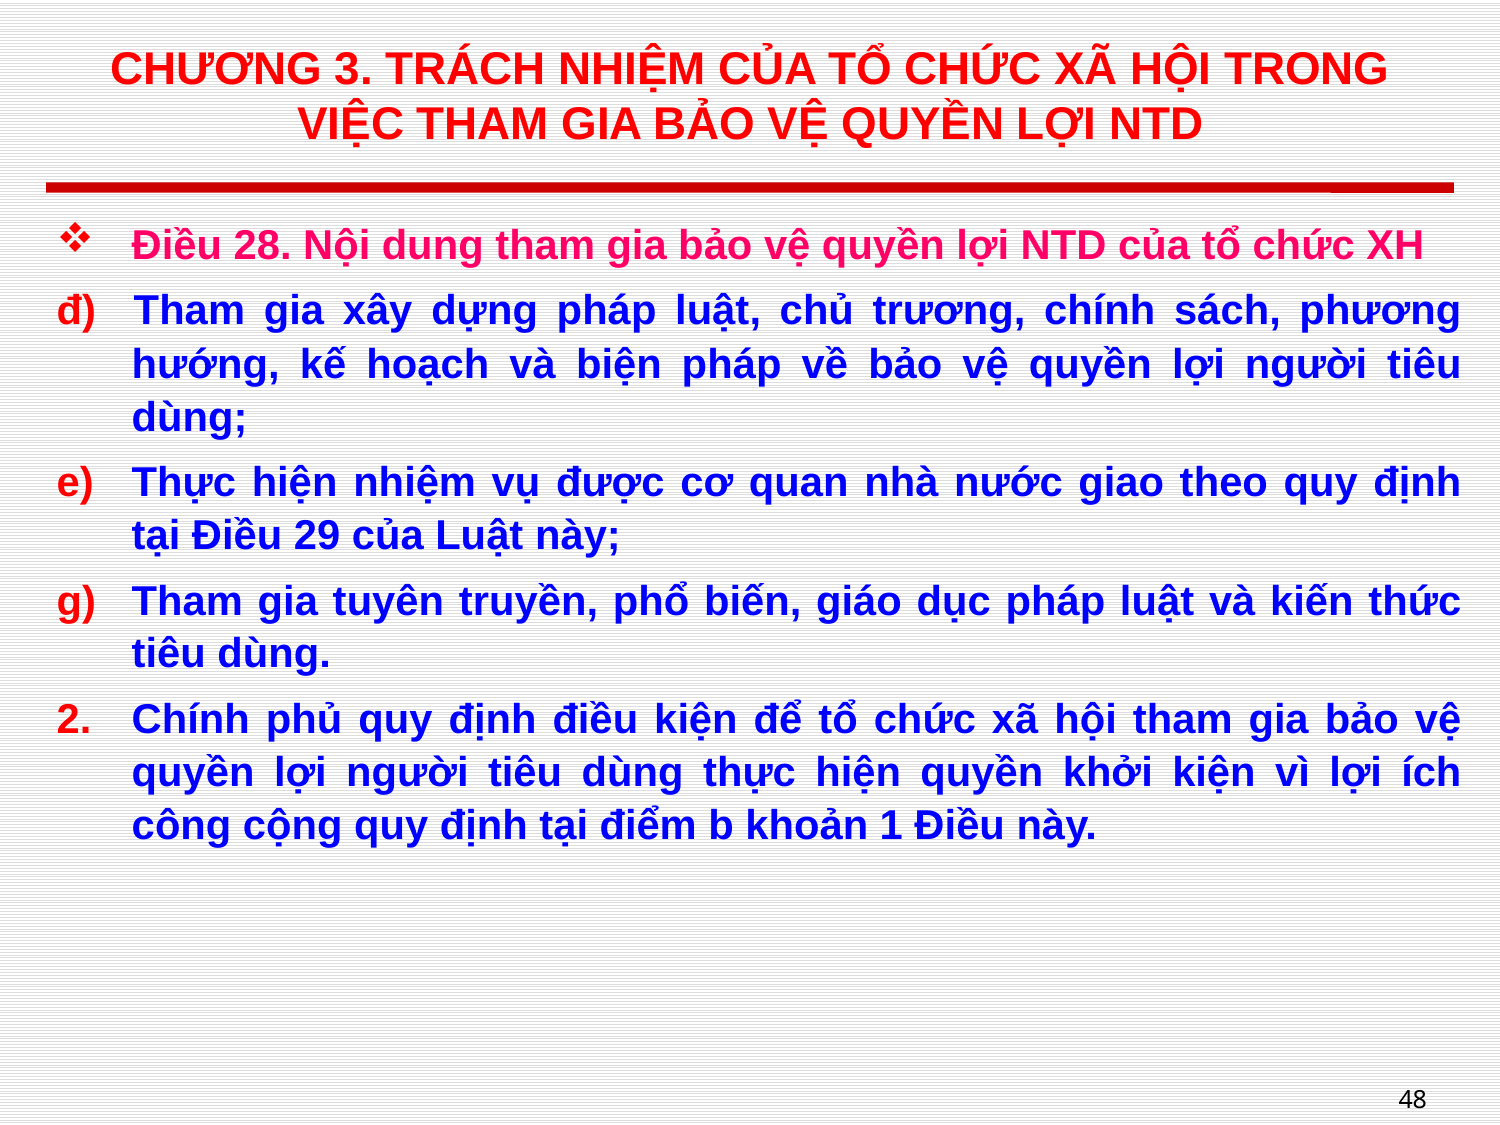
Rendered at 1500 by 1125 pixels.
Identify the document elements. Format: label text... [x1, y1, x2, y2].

text_box Điều 28. Nội dung tham gia bảo vệ quyền lợi NTD của tổ chức XH đ) Tham gia xây dựng pháp luật, chủ trương, chính sách, phương hướng, kế hoạch và biện pháp về bảo vệ quyền lợi người tiêu dùng; Thực hiện nhiệm vụ được cơ quan nhà nước giao theo quy định tại Điều 29 của Luật này; Tham gia tuyên truyền, phổ biến, giáo dục pháp luật và kiến thức tiêu dùng. Chính phủ quy định điều kiện để tổ chức xã hội tham gia bảo vệ quyền lợi người tiêu dùng thực hiện quyền khởi kiện vì lợi ích công cộng quy định tại điểm b khoản 1 Điều này. [23, 199, 1477, 1088]
title CHƯƠNG 3. TRÁCH NHIỆM CỦA TỔ CHỨC XÃ HỘI TRONG VIỆC THAM GIA BẢO VỆ QUYỀN LỢI NTD [38, 24, 1463, 163]
